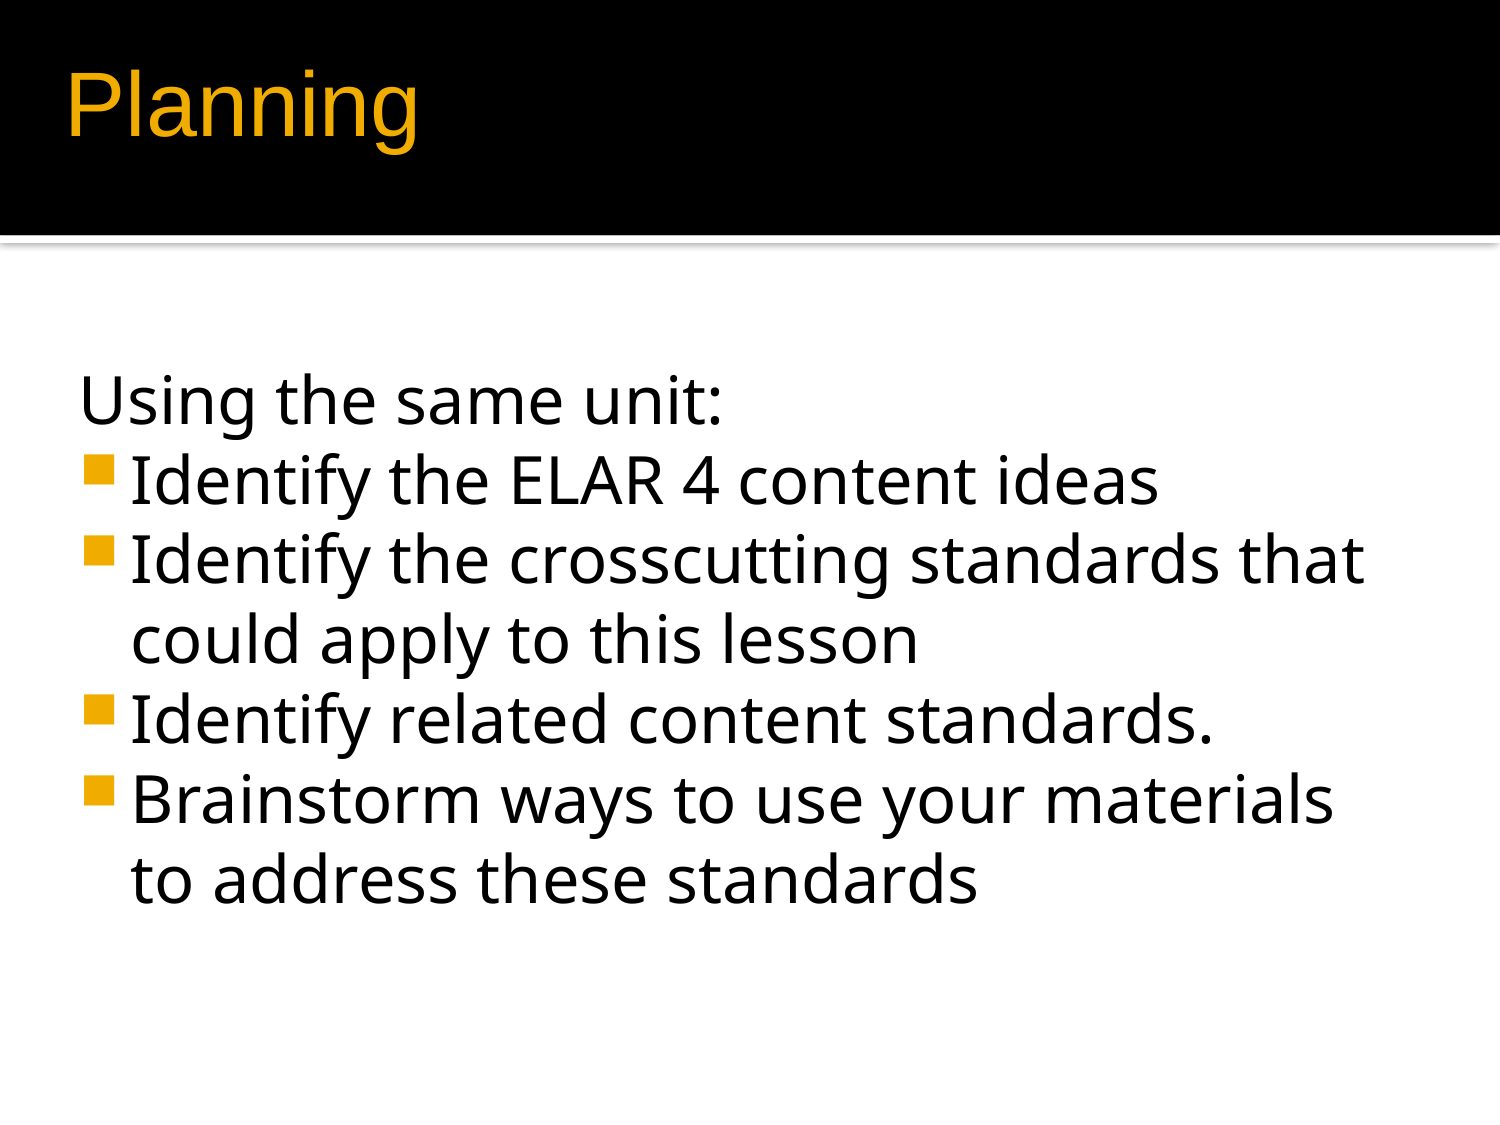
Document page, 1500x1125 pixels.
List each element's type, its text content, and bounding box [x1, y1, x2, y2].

text_box Planning [49, 37, 1475, 163]
list Using the same unit: Identify the ELAR 4 content ideas Identify the crosscutting standards that could apply to this lesson Identify related content standards. Brainstorm ways to use your materials to address these standards [49, 262, 1401, 1022]
